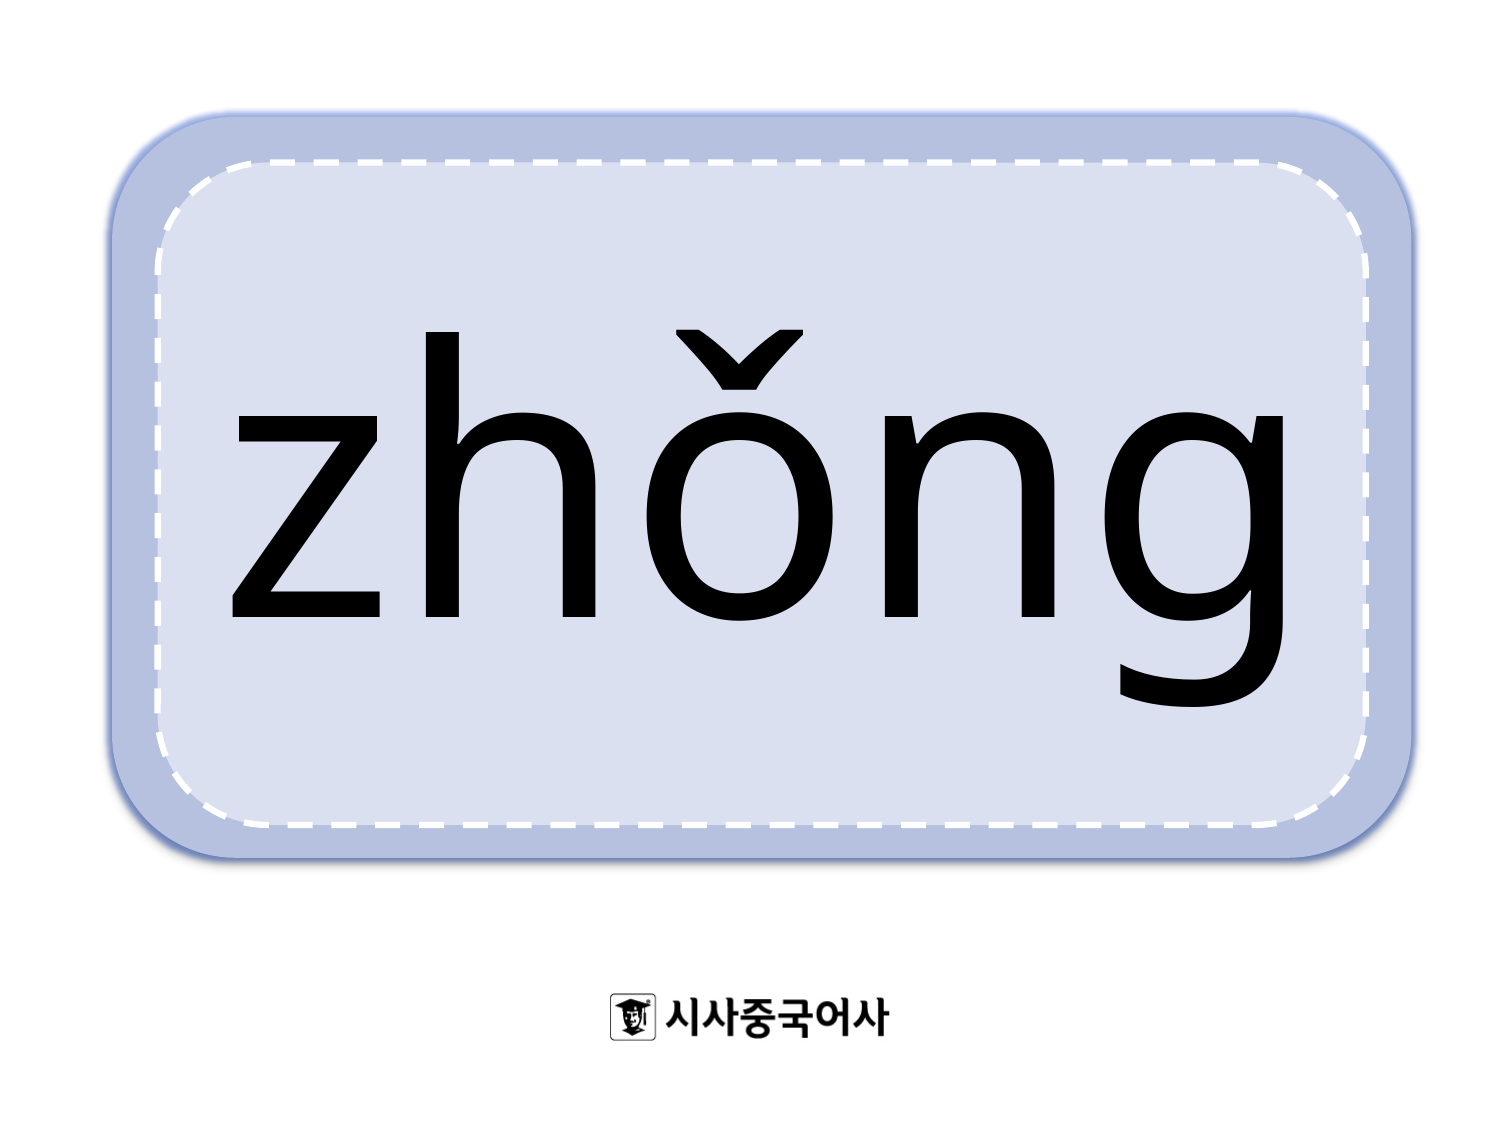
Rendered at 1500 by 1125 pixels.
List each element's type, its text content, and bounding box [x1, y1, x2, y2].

picture [602, 987, 898, 1047]
text_box zhǒng [162, 136, 1371, 799]
